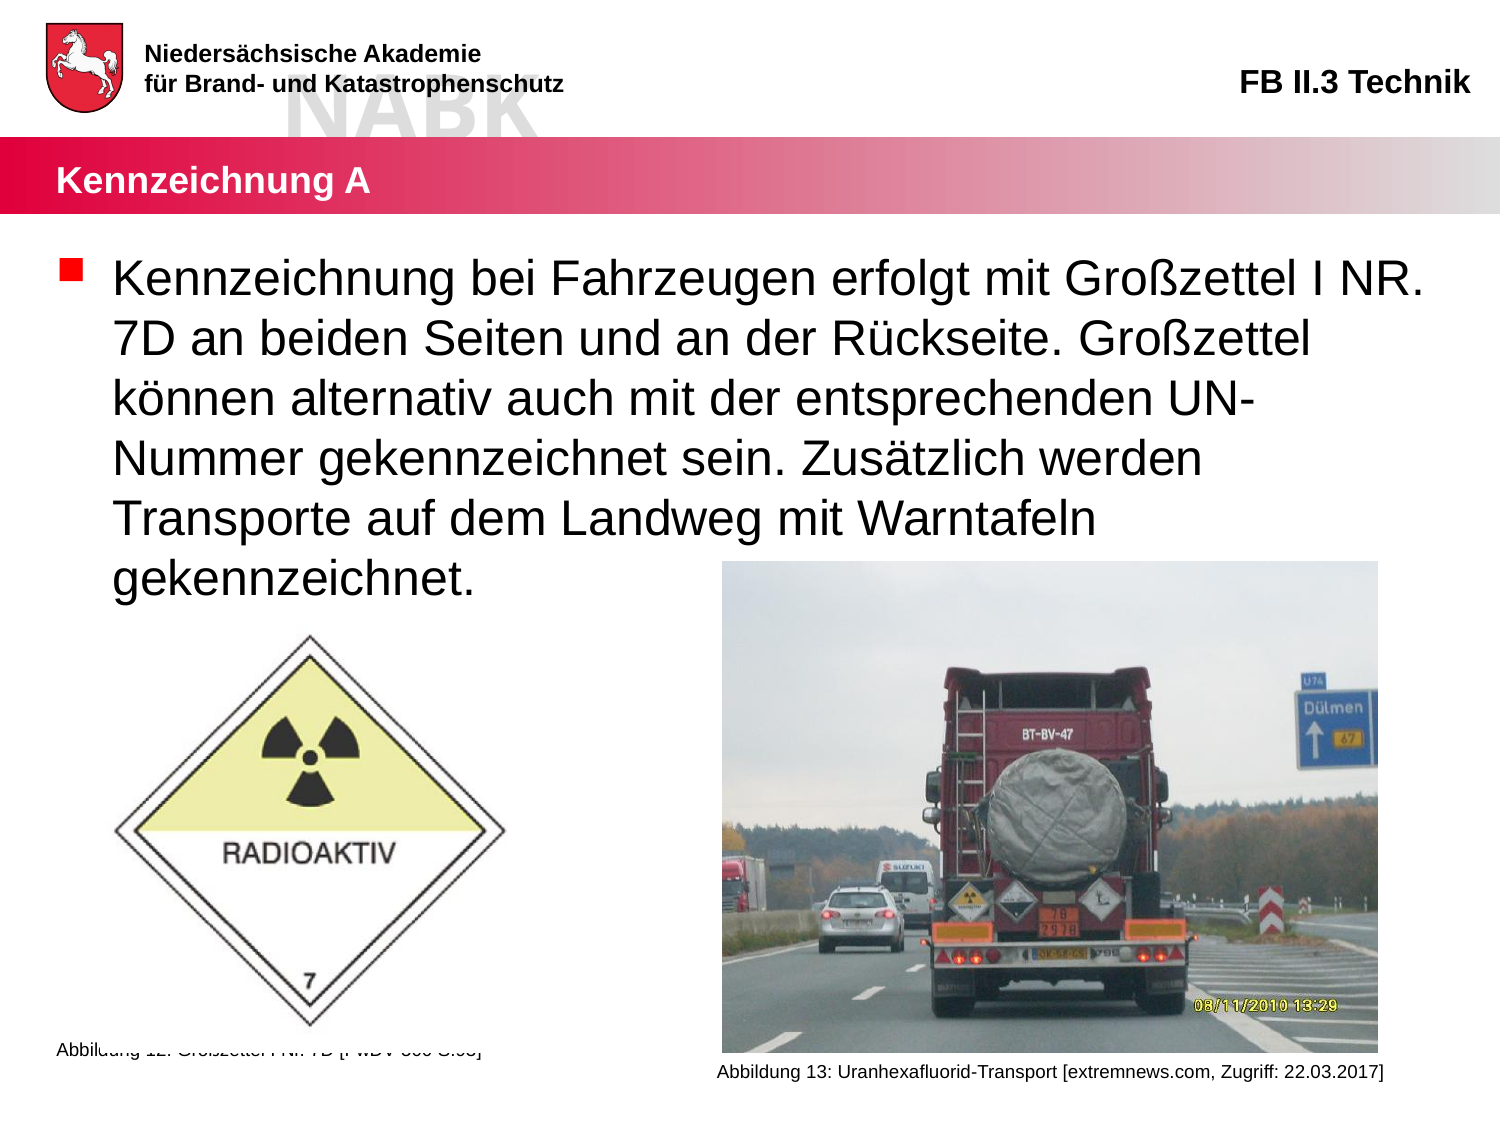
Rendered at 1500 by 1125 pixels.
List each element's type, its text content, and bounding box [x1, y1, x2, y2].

picture [722, 561, 1378, 1053]
picture [45, 22, 124, 114]
list Kennzeichnung bei Fahrzeugen erfolgt mit Großzettel I NR. 7D an beiden Seiten und an der Rückseite. Großzettel können alternativ auch mit der entsprechenden UN-Nummer gekennzeichnet sein. Zusätzlich werden Transporte auf dem Landweg mit Warntafeln gekennzeichnet. Abbildung 12: Großzettel I Nr. 7D [FwDV 500 S.93] [41, 237, 1459, 1006]
picture [100, 609, 526, 1053]
text_box Abbildung 13: Uranhexafluorid-Transport [extremnews.com, Zugriff: 22.03.2017] [702, 1052, 1399, 1090]
